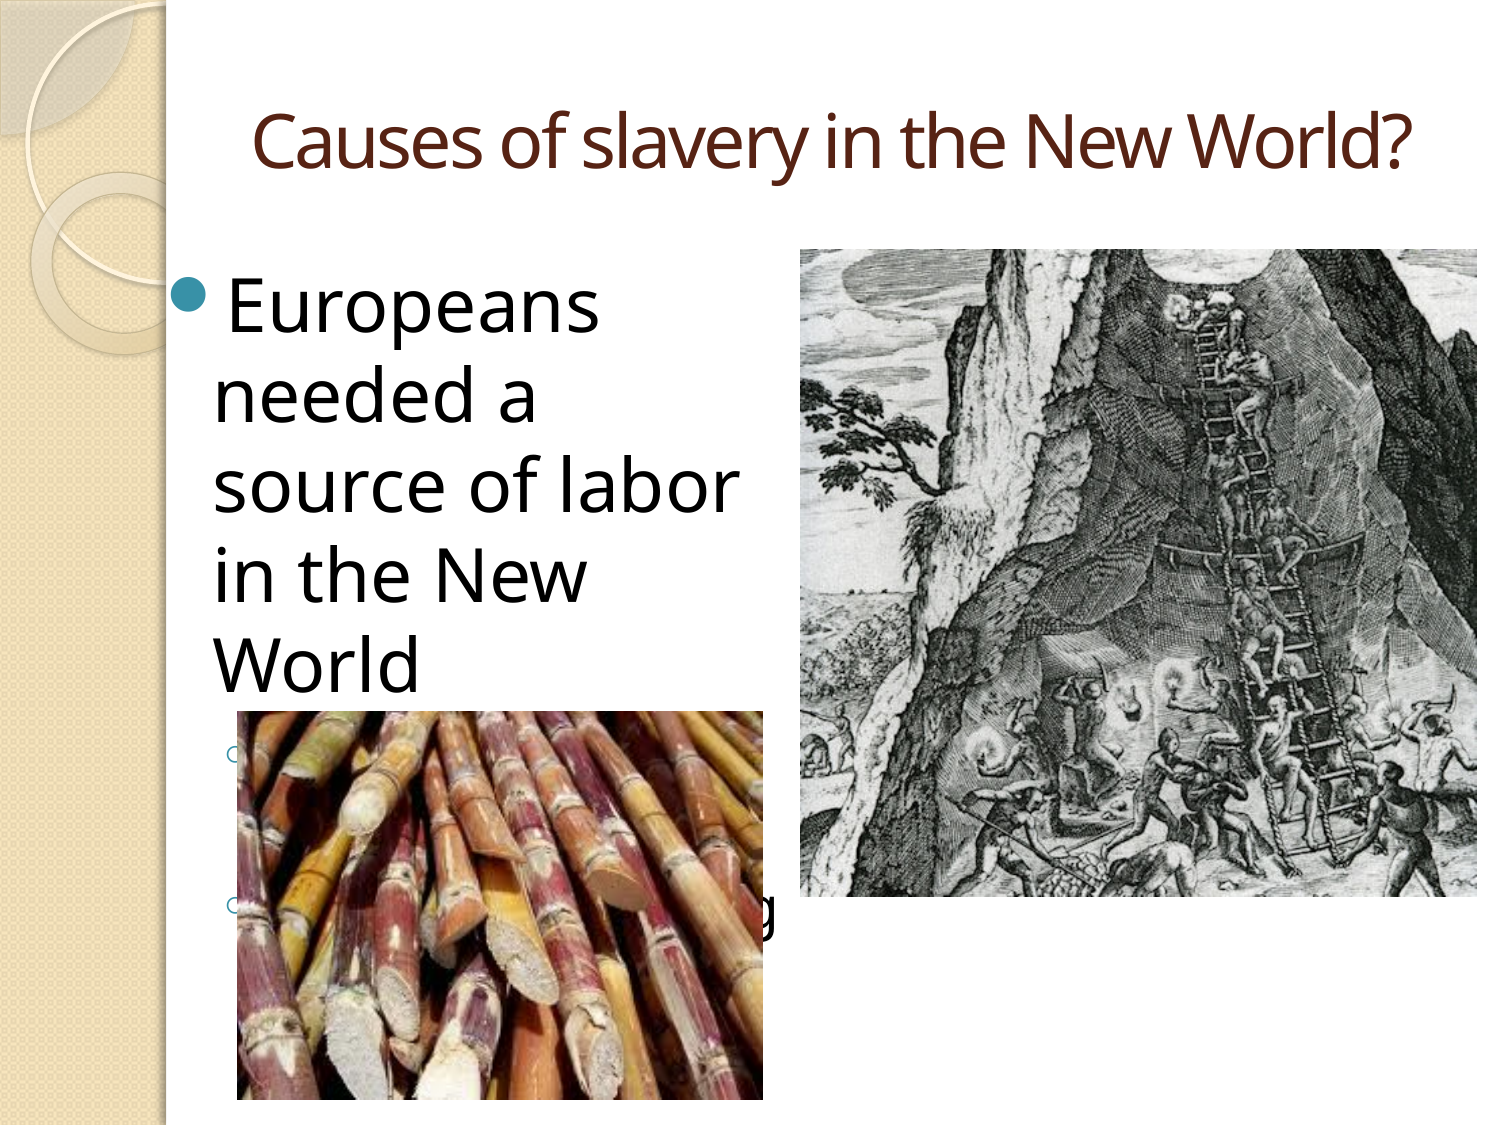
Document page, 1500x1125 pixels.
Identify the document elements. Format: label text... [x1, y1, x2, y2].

list Europeans needed a source of labor in the New World Gold & silver mining Sugarcane farming [137, 249, 798, 1015]
picture [237, 711, 763, 1101]
title Causes of slavery in the New World? [235, 45, 1466, 233]
picture [799, 249, 1477, 898]
